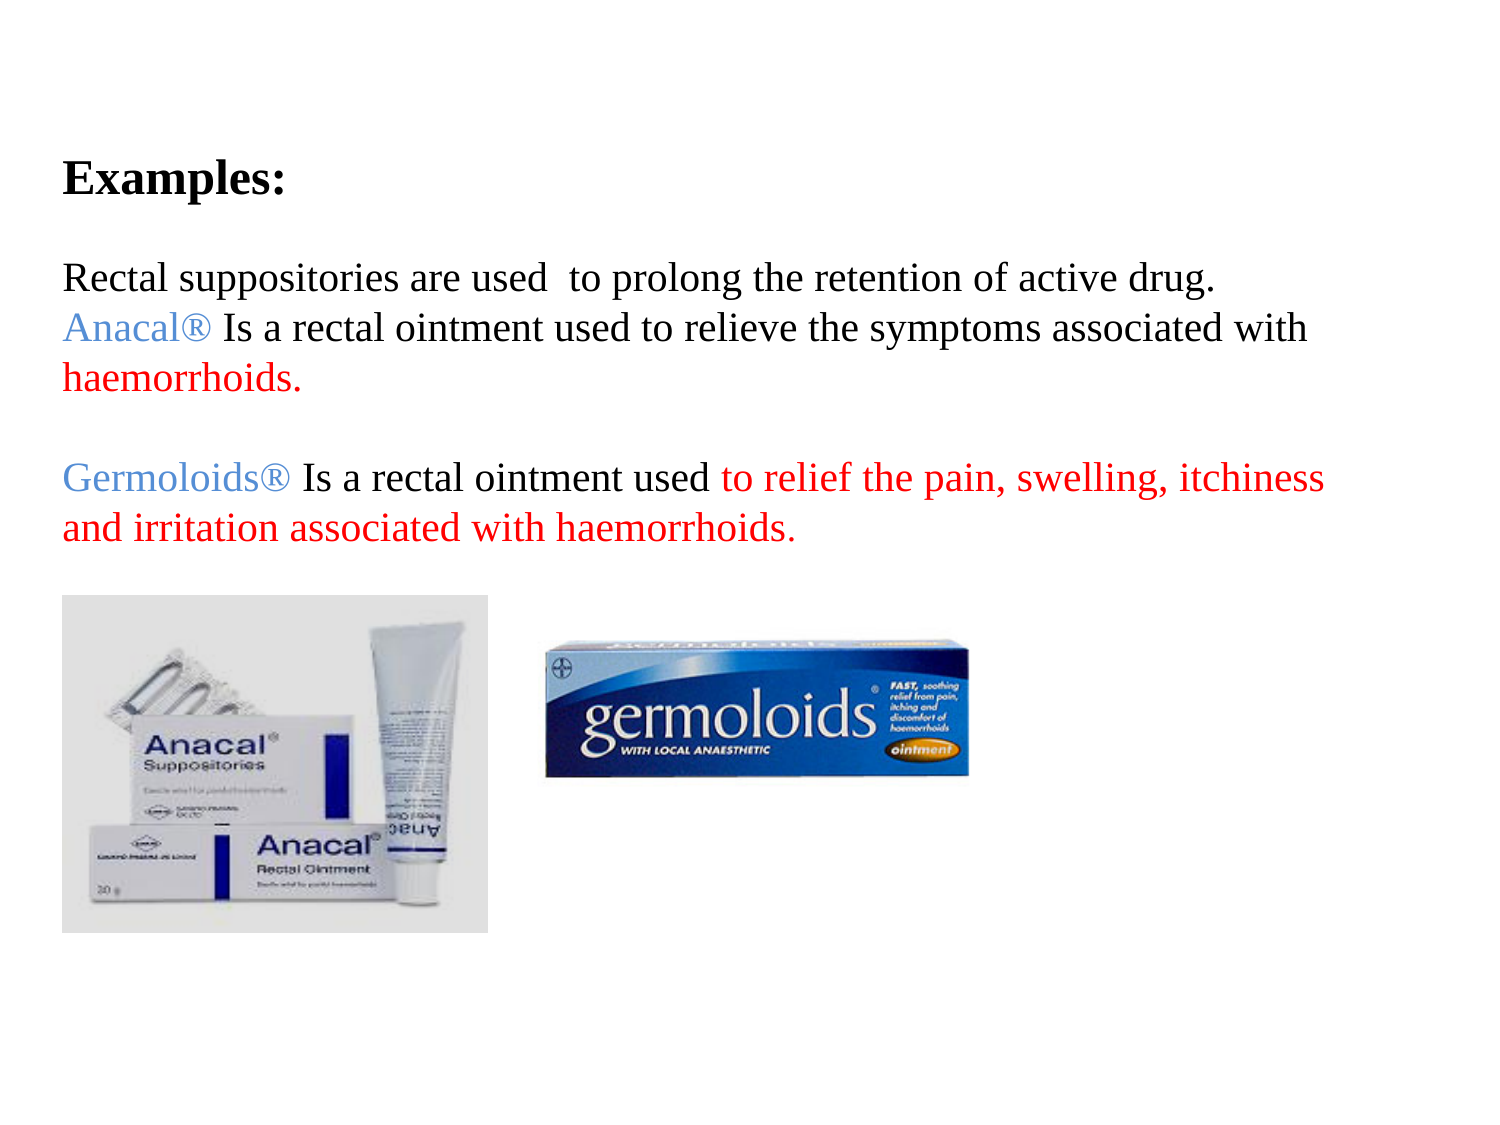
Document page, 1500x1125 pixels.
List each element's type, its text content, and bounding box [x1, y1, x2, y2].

picture [62, 594, 488, 933]
text_box Examples: Rectal suppositories are used to prolong the retention of active drug. Anacal® Is a rectal ointment used to relieve the symptoms associated with haemorrhoids. Germoloids® Is a rectal ointment used to relief the pain, swelling, itchiness and irritation associated with haemorrhoids. [47, 137, 1411, 603]
picture [537, 594, 976, 815]
